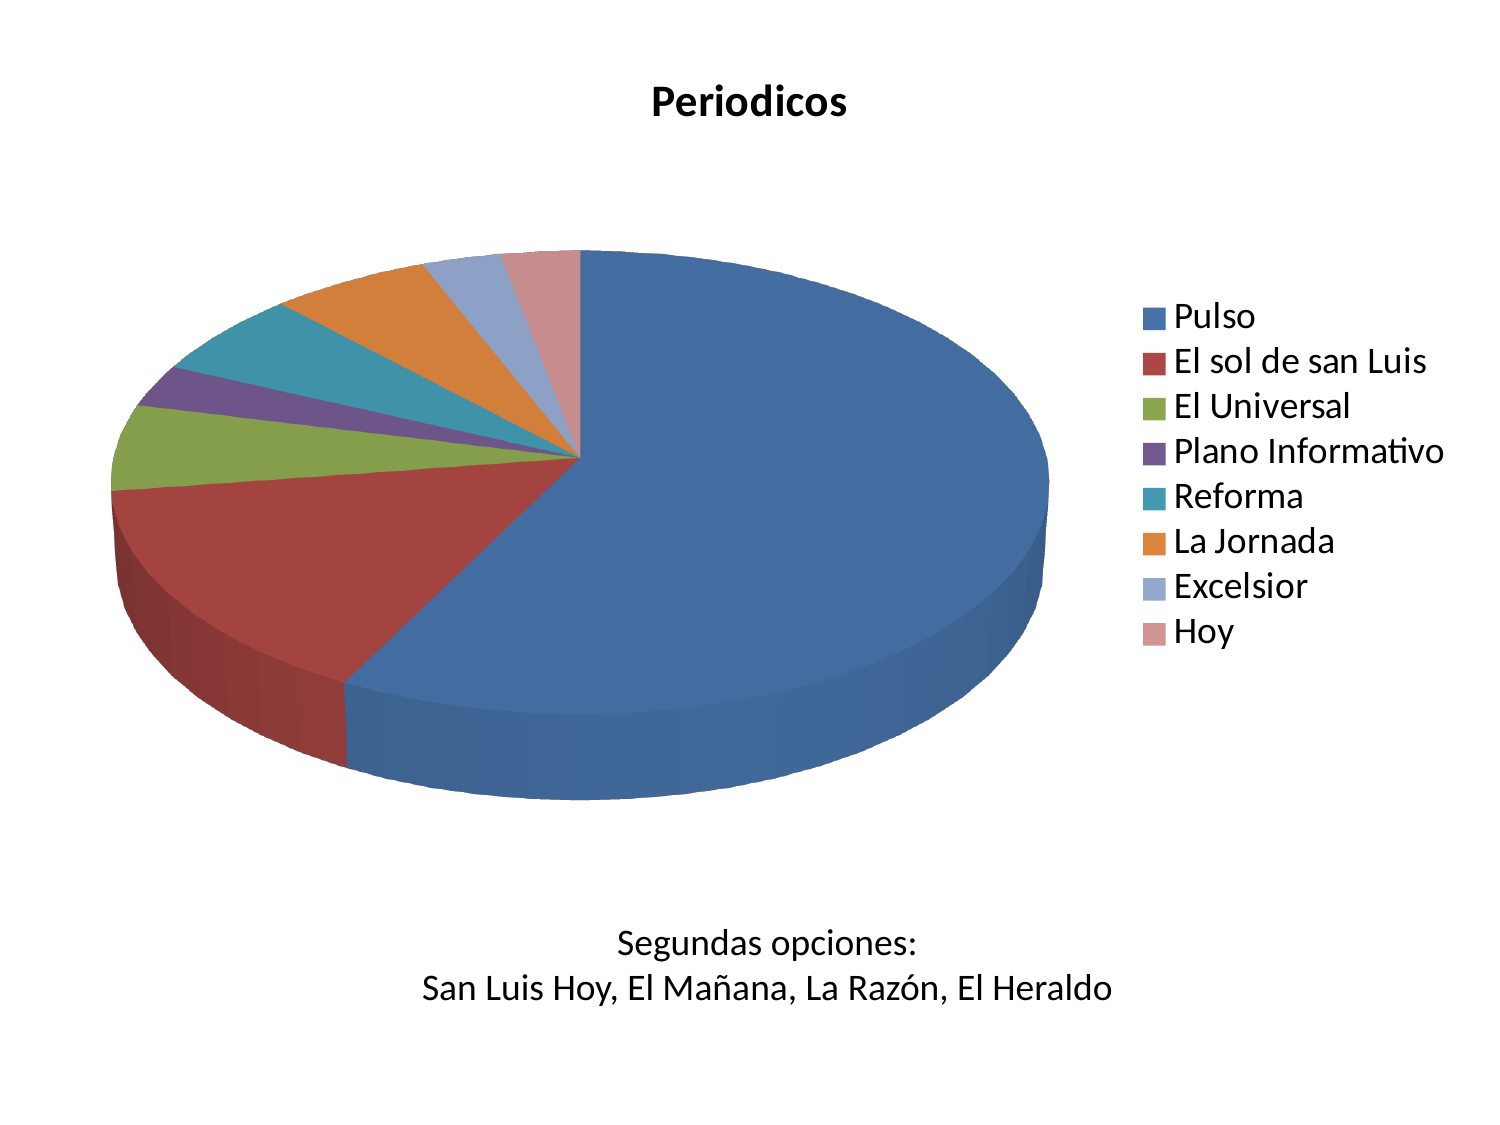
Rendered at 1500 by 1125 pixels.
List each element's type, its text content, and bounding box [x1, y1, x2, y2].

text_box Segundas opciones: San Luis Hoy, El Mañana, La Razón, El Heraldo [182, 919, 1353, 1016]
chart [29, 42, 1471, 912]
